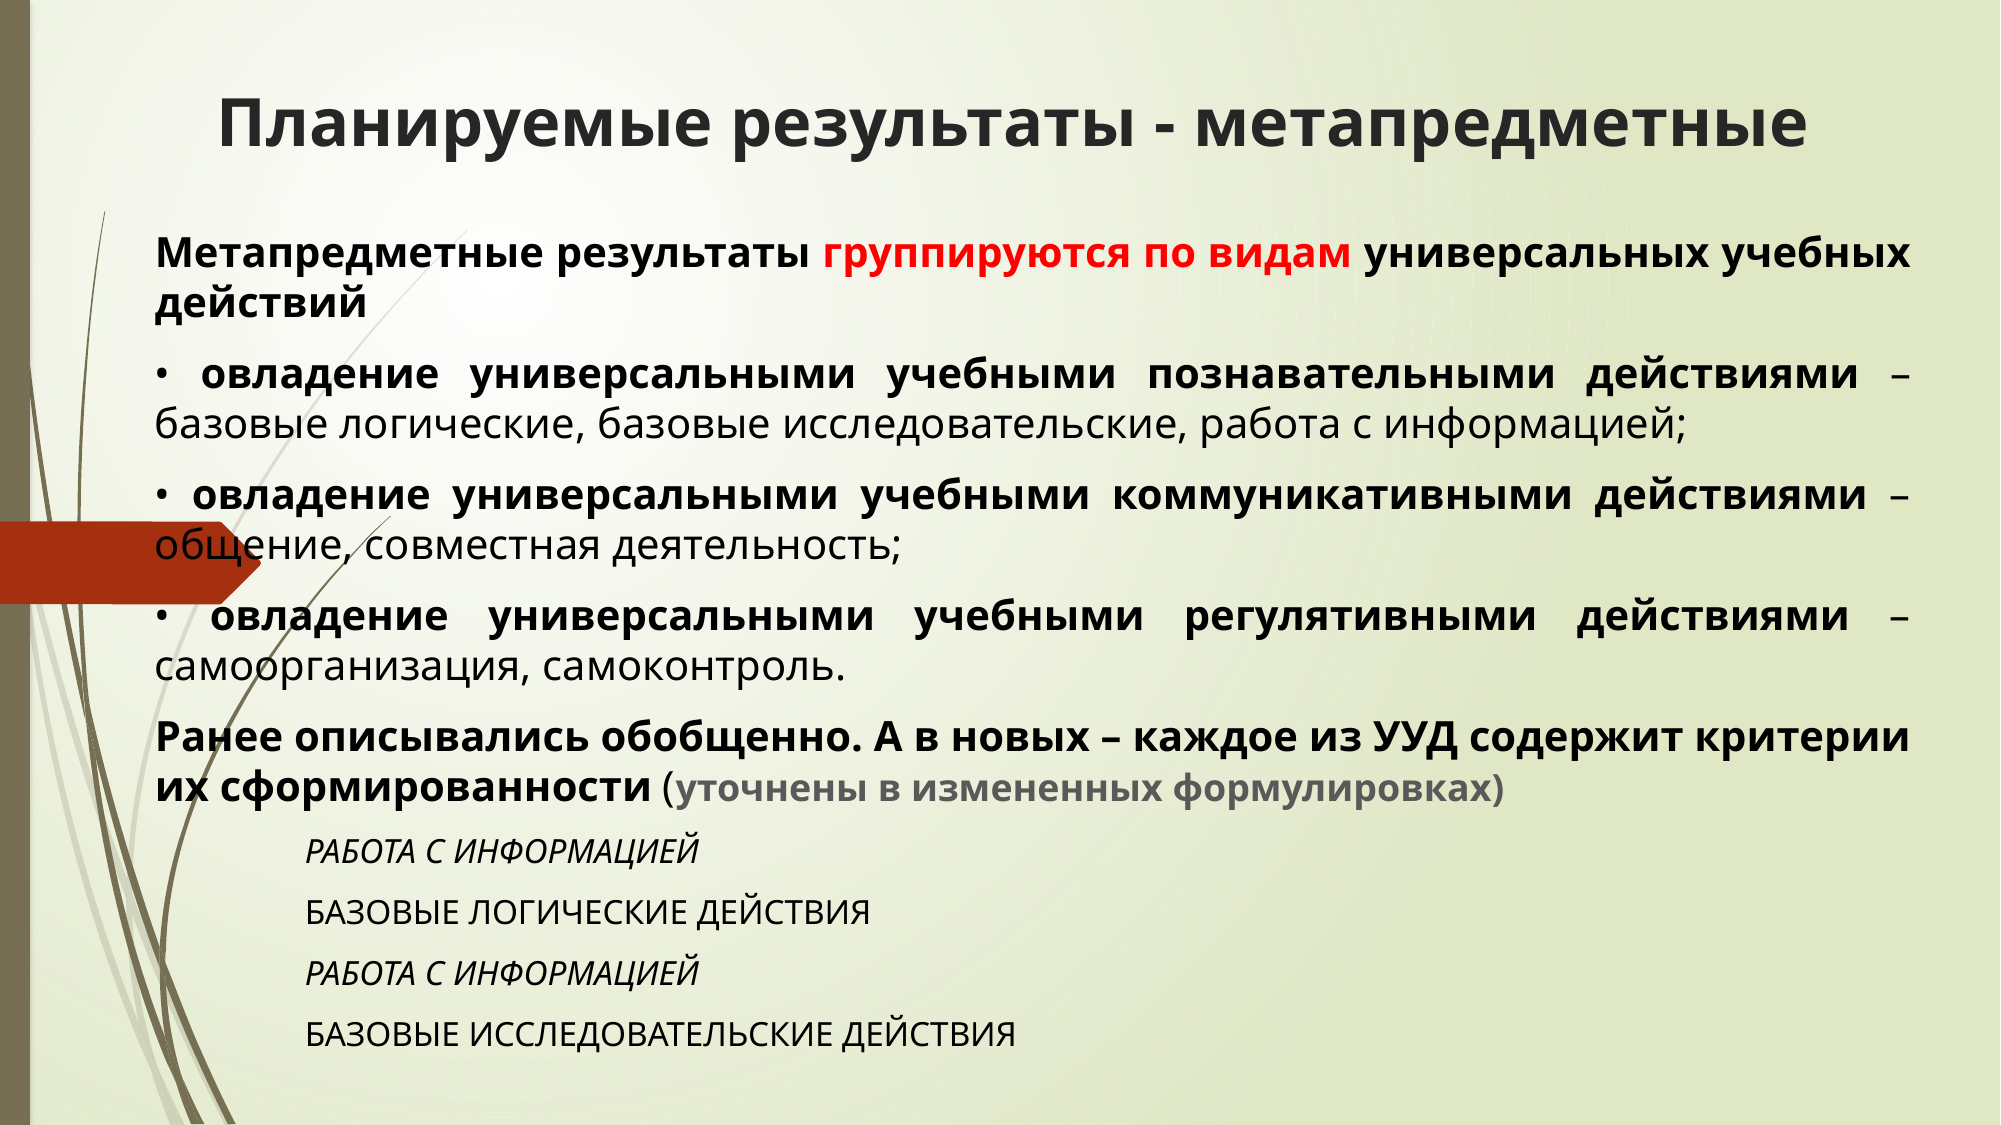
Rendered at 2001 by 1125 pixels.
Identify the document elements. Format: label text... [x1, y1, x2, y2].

title Планируемые результаты - метапредметные [139, 64, 1888, 174]
list Метапредметные результаты группируются по видам универсальных учебных действий • овладение универсальными учебными познавательными действиями – базовые логические, базовые исследовательские, работа с информацией; • овладение универсальными учебными коммуникативными действиями – общение, совместная деятельность; • овладение универсальными учебными регулятивными действиями – самоорганизация, самоконтроль. Ранее описывались обобщенно. А в новых – каждое из УУД содержит критерии их сформированности (уточнены в измененных формулировках) РАБОТА С ИНФОРМАЦИЕЙ БАЗОВЫЕ ЛОГИЧЕСКИЕ ДЕЙСТВИЯ РАБОТА С ИНФОРМАЦИЕЙ БАЗОВЫЕ ИССЛЕДОВАТЕЛЬСКИЕ ДЕЙСТВИЯ [139, 218, 1927, 1074]
